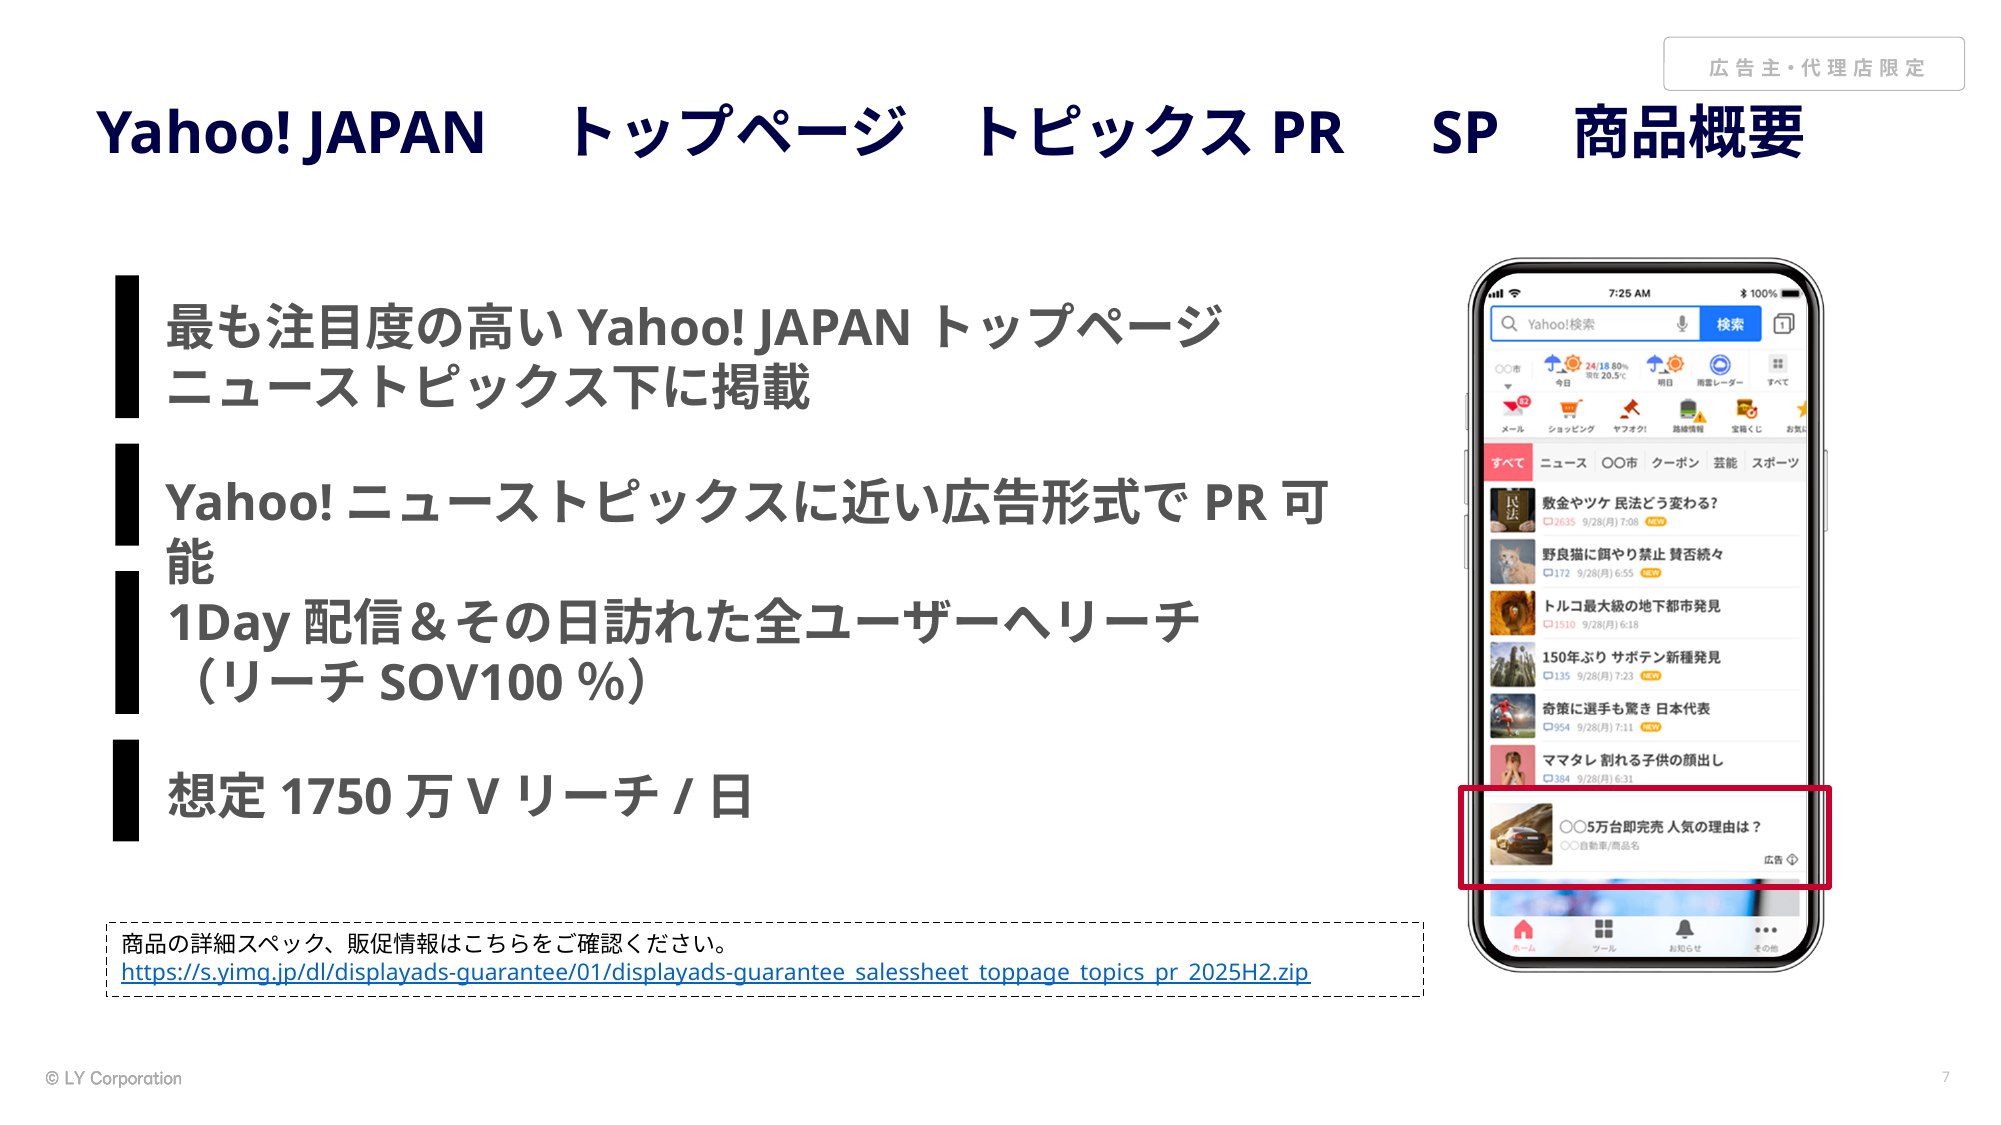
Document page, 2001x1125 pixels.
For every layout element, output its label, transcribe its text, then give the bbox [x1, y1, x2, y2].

text_box 最も注目度の高いYahoo! JAPANトップページ ニューストピックス下に掲載 [150, 288, 1424, 424]
text_box 1Day配信＆その日訪れた全ユーザーへリーチ （リーチSOV100％） [152, 583, 1393, 719]
text_box [115, 571, 139, 714]
text_box [115, 275, 139, 419]
text_box 商品の詳細スペック、販促情報はこちらをご確認ください。 https://s.yimg.jp/dl/displayads-guarantee/01/displayads-guarantee_salessheet_toppage_topics_pr_2025H2.zip [106, 922, 1424, 997]
text_box 想定1750万Vリーチ/日 [152, 757, 1299, 833]
text_box [115, 443, 139, 546]
text_box Yahoo!ニューストピックスに近い広告形式でPR可能 [150, 463, 1391, 599]
title Yahoo! JAPAN トップページ トピックスPR SP 商品概要 [96, 95, 1904, 189]
picture [46, 1071, 181, 1088]
picture [1456, 248, 1834, 994]
text_box [112, 739, 139, 842]
